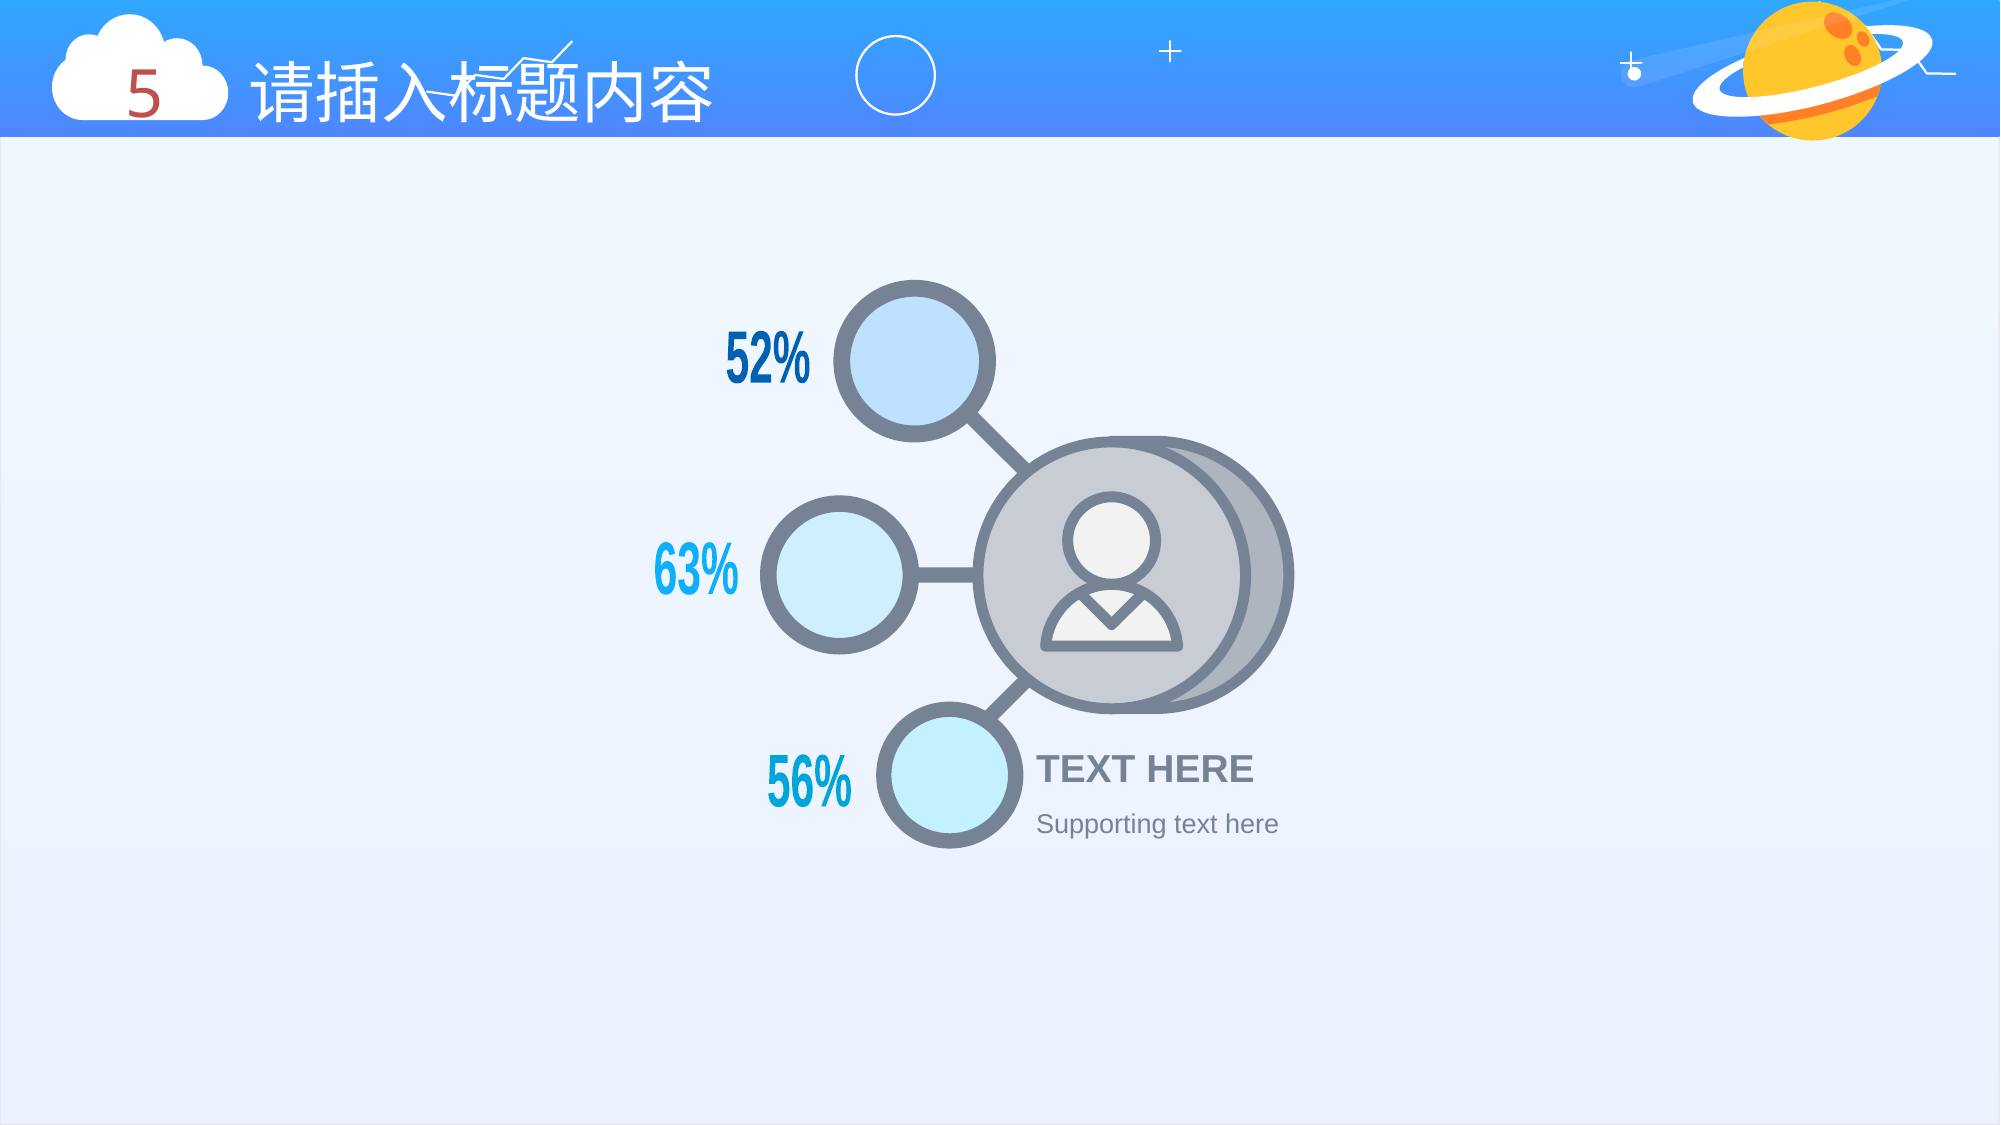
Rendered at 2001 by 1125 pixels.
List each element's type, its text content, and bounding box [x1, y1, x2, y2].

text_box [655, 271, 1345, 853]
text_box 5 请插入标题内容 [52, 43, 789, 138]
text_box [71, 14, 192, 43]
